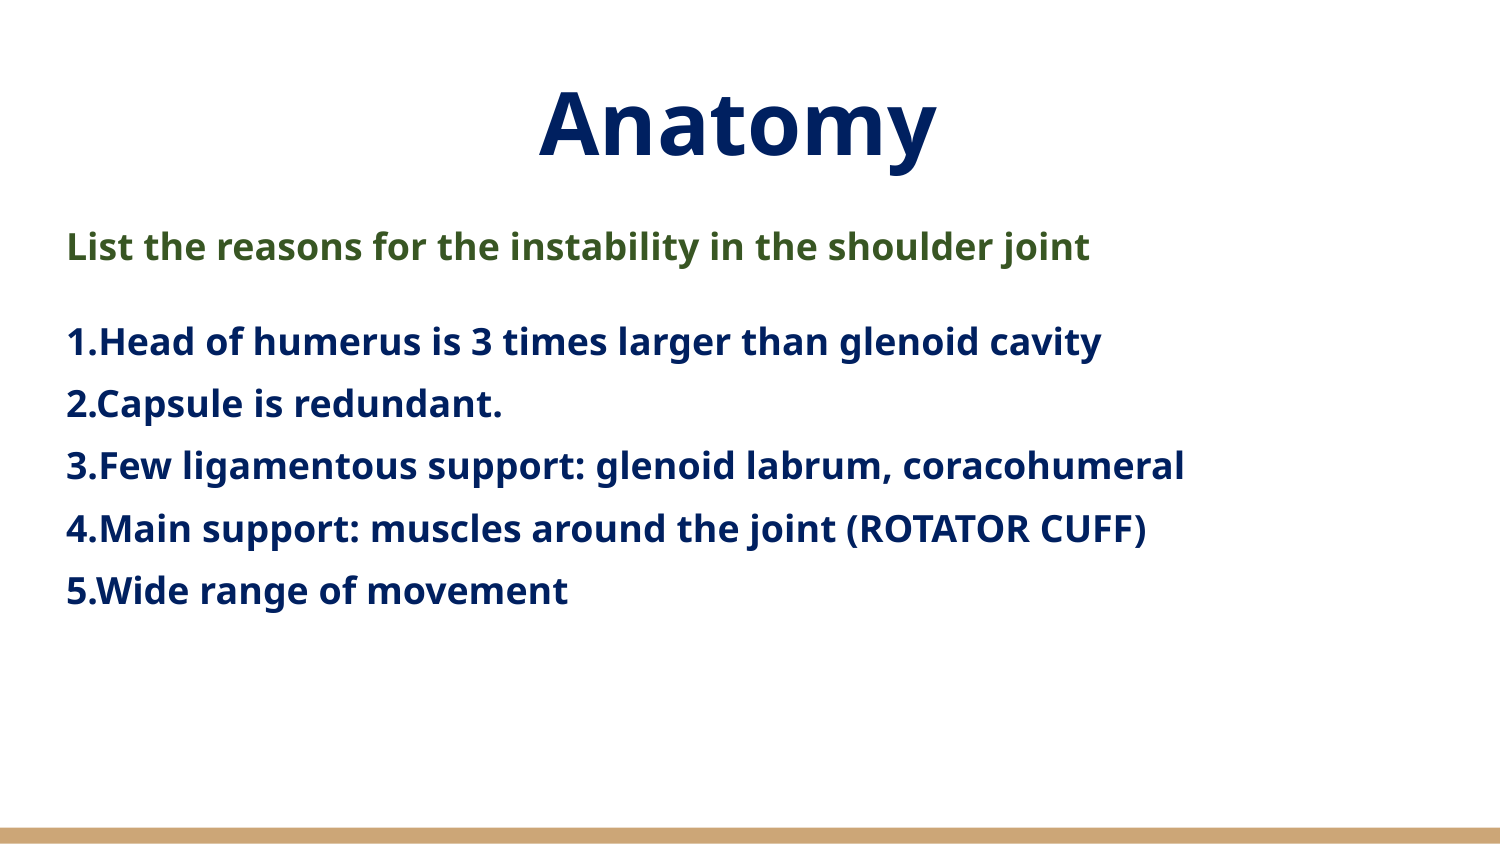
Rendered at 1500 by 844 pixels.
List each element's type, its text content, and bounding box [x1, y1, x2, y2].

title Anatomy [51, 51, 1449, 189]
list List the reasons for the instability in the shoulder joint 1.Head of humerus is 3 times larger than glenoid cavity 2.Capsule is redundant. 3.Few ligamentous support: glenoid labrum, coracohumeral 4.Main support: muscles around the joint (ROTATOR CUFF) 5.Wide range of movement [51, 200, 1449, 752]
